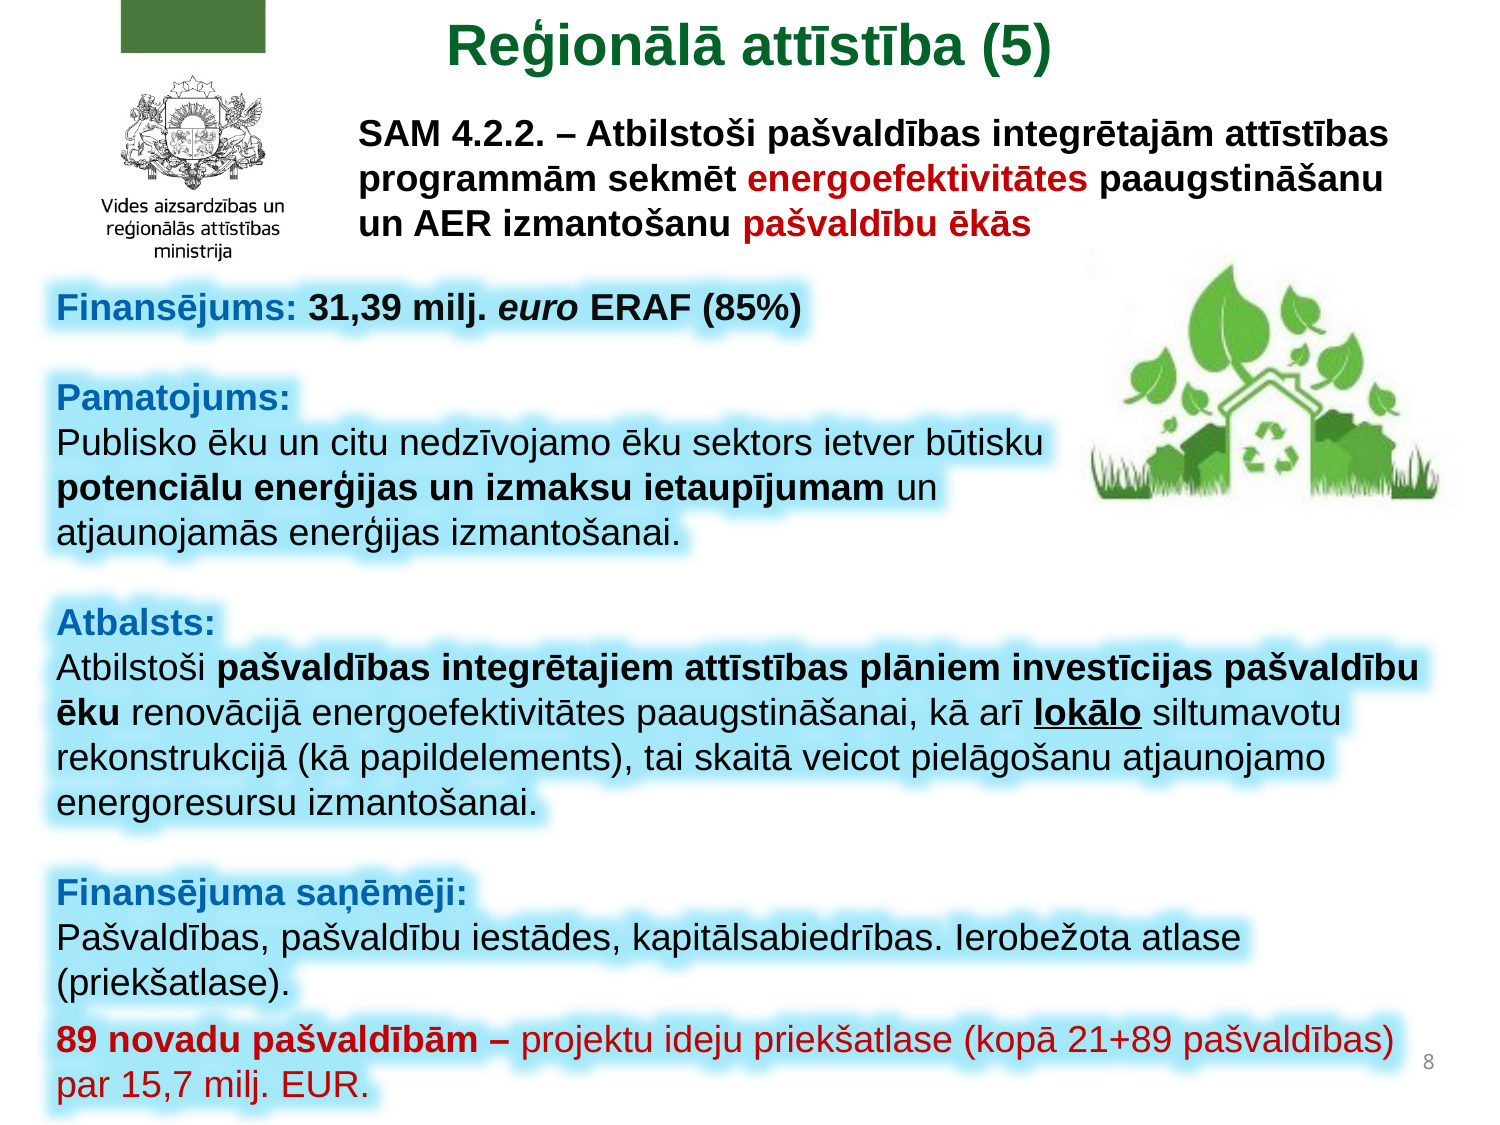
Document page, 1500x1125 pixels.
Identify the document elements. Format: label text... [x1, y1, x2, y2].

text_box SAM 4.2.2. – Atbilstoši pašvaldības integrētajām attīstības programmām sekmēt energoefektivitātes paaugstināšanu un AER izmantošanu pašvaldību ēkās [343, 102, 1448, 249]
text_box Finansējums: 31,39 milj. euro ERAF (85%) Pamatojums: Publisko ēku un citu nedzīvojamo ēku sektors ietver būtisku potenciālu enerģijas un izmaksu ietaupījumam un atjaunojamās enerģijas izmantošanai. Atbalsts: Atbilstoši pašvaldības integrētajiem attīstības plāniem investīcijas pašvaldību ēku renovācijā energoefektivitātes paaugstināšanai, kā arī lokālo siltumavotu rekonstrukcijā (kā papildelements), tai skaitā veicot pielāgošanu atjaunojamo energoresursu izmantošanai. Finansējuma saņēmēji: Pašvaldības, pašvaldību iestādes, kapitālsabiedrības. Ierobežota atlase (priekšatlase). 89 novadu pašvaldībām – projektu ideju priekšatlase (kopā 21+89 pašvaldības) par 15,7 milj. EUR. [41, 274, 1459, 1088]
picture [48, 102, 338, 274]
text_box Reģionālā attīstība (5) [0, 0, 1500, 102]
picture [1080, 248, 1475, 521]
